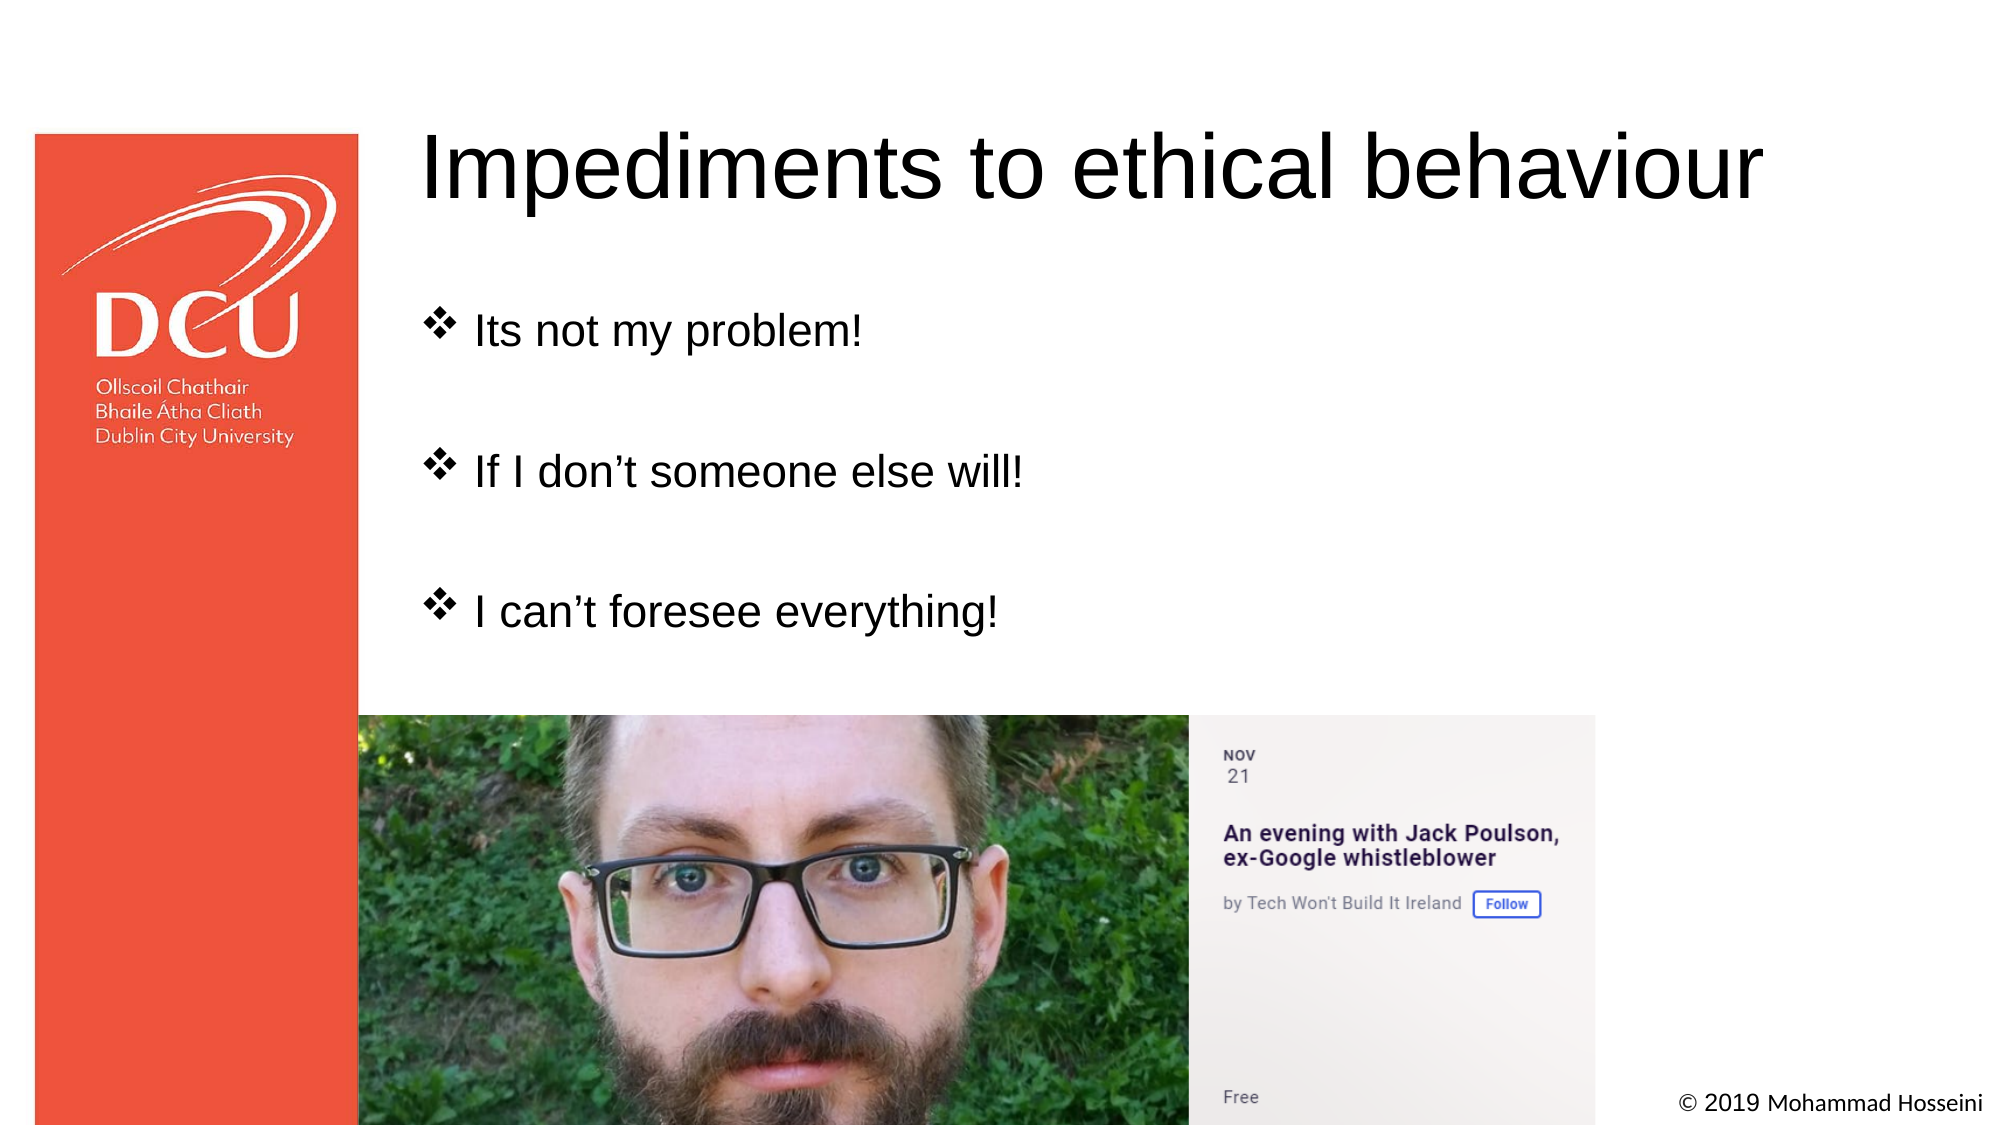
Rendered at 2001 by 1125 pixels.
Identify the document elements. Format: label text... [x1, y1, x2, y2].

title Impediments to ethical behaviour [404, 59, 1886, 278]
picture [0, 0, 2001, 1125]
text_box © 2019 Mohammad Hosseini [1662, 1079, 1999, 1125]
list Its not my problem! If I don’t someone else will! I can’t foresee everything! [404, 299, 1886, 915]
